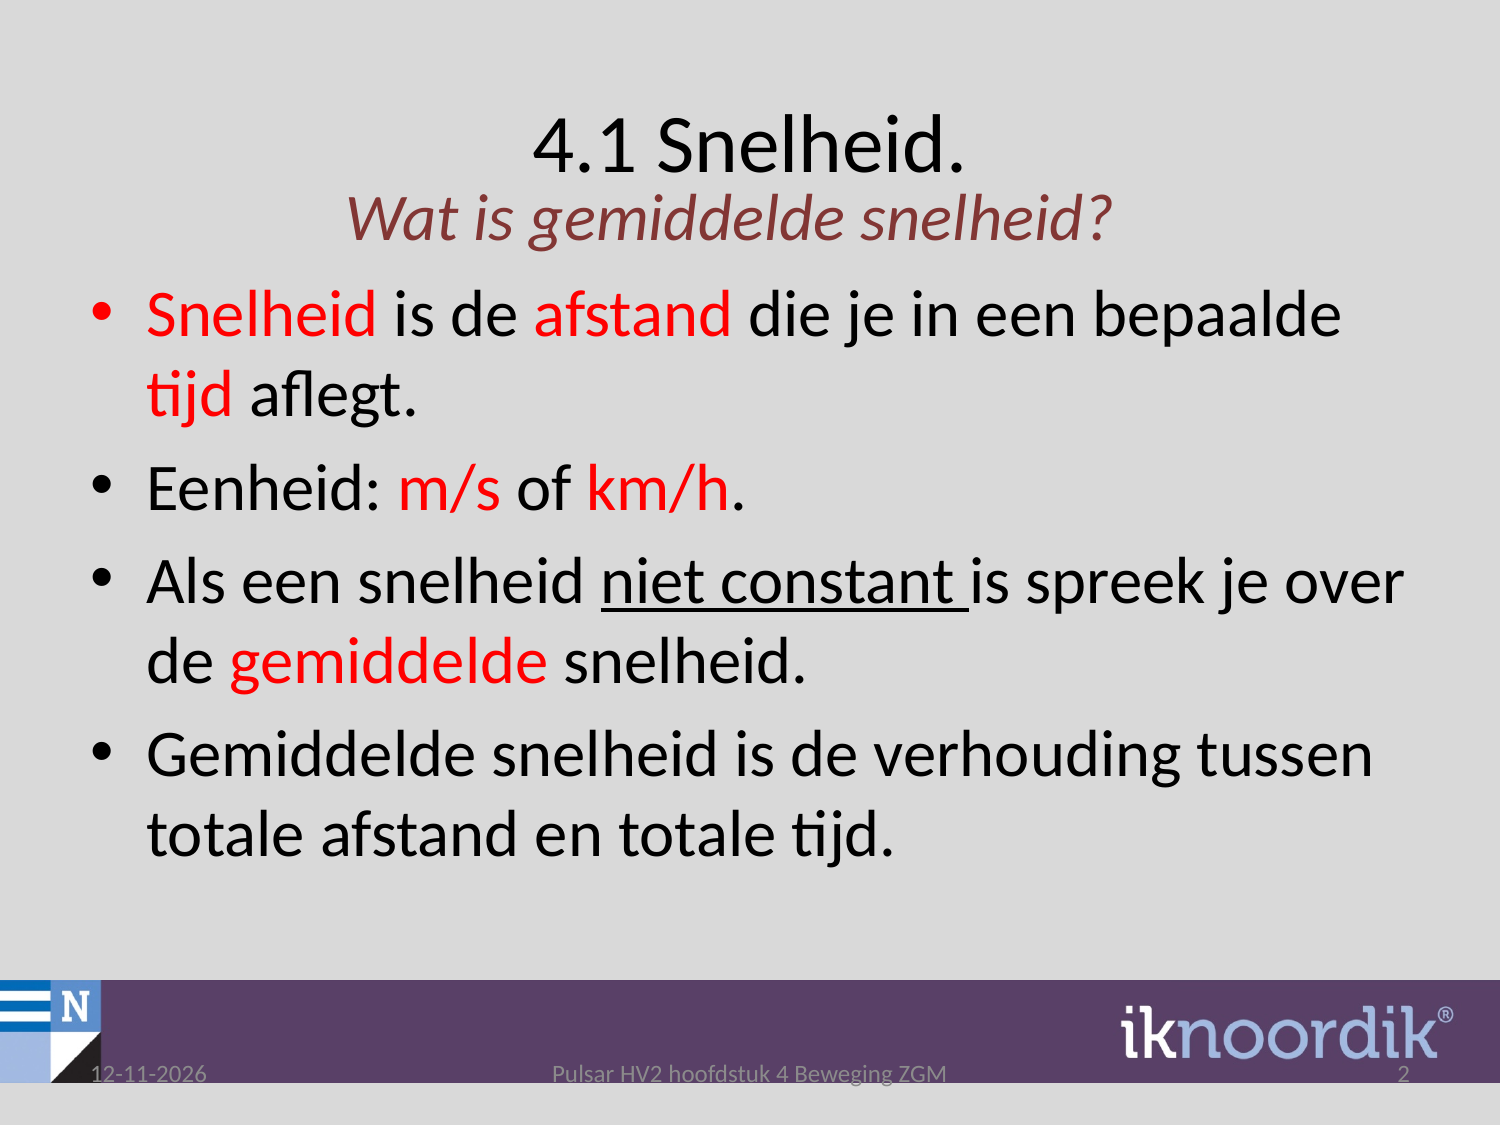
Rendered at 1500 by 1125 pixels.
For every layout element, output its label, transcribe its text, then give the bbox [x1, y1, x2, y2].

picture [0, 980, 1500, 1083]
footer Pulsar HV2 hoofdstuk 4 Beweging ZGM [512, 1042, 988, 1103]
slide_number 2 [1074, 1042, 1425, 1103]
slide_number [75, 1042, 425, 1103]
list Snelheid is de afstand die je in een bepaalde tijd aflegt. Eenheid: m/s of km/h. Als een snelheid niet constant is spreek je over de gemiddelde snelheid. Gemiddelde snelheid is de verhouding tussen totale afstand en totale tijd. [74, 262, 1426, 1006]
text_box Wat is gemiddelde snelheid? [330, 166, 1170, 262]
title 4.1 Snelheid. [74, 44, 1426, 233]
